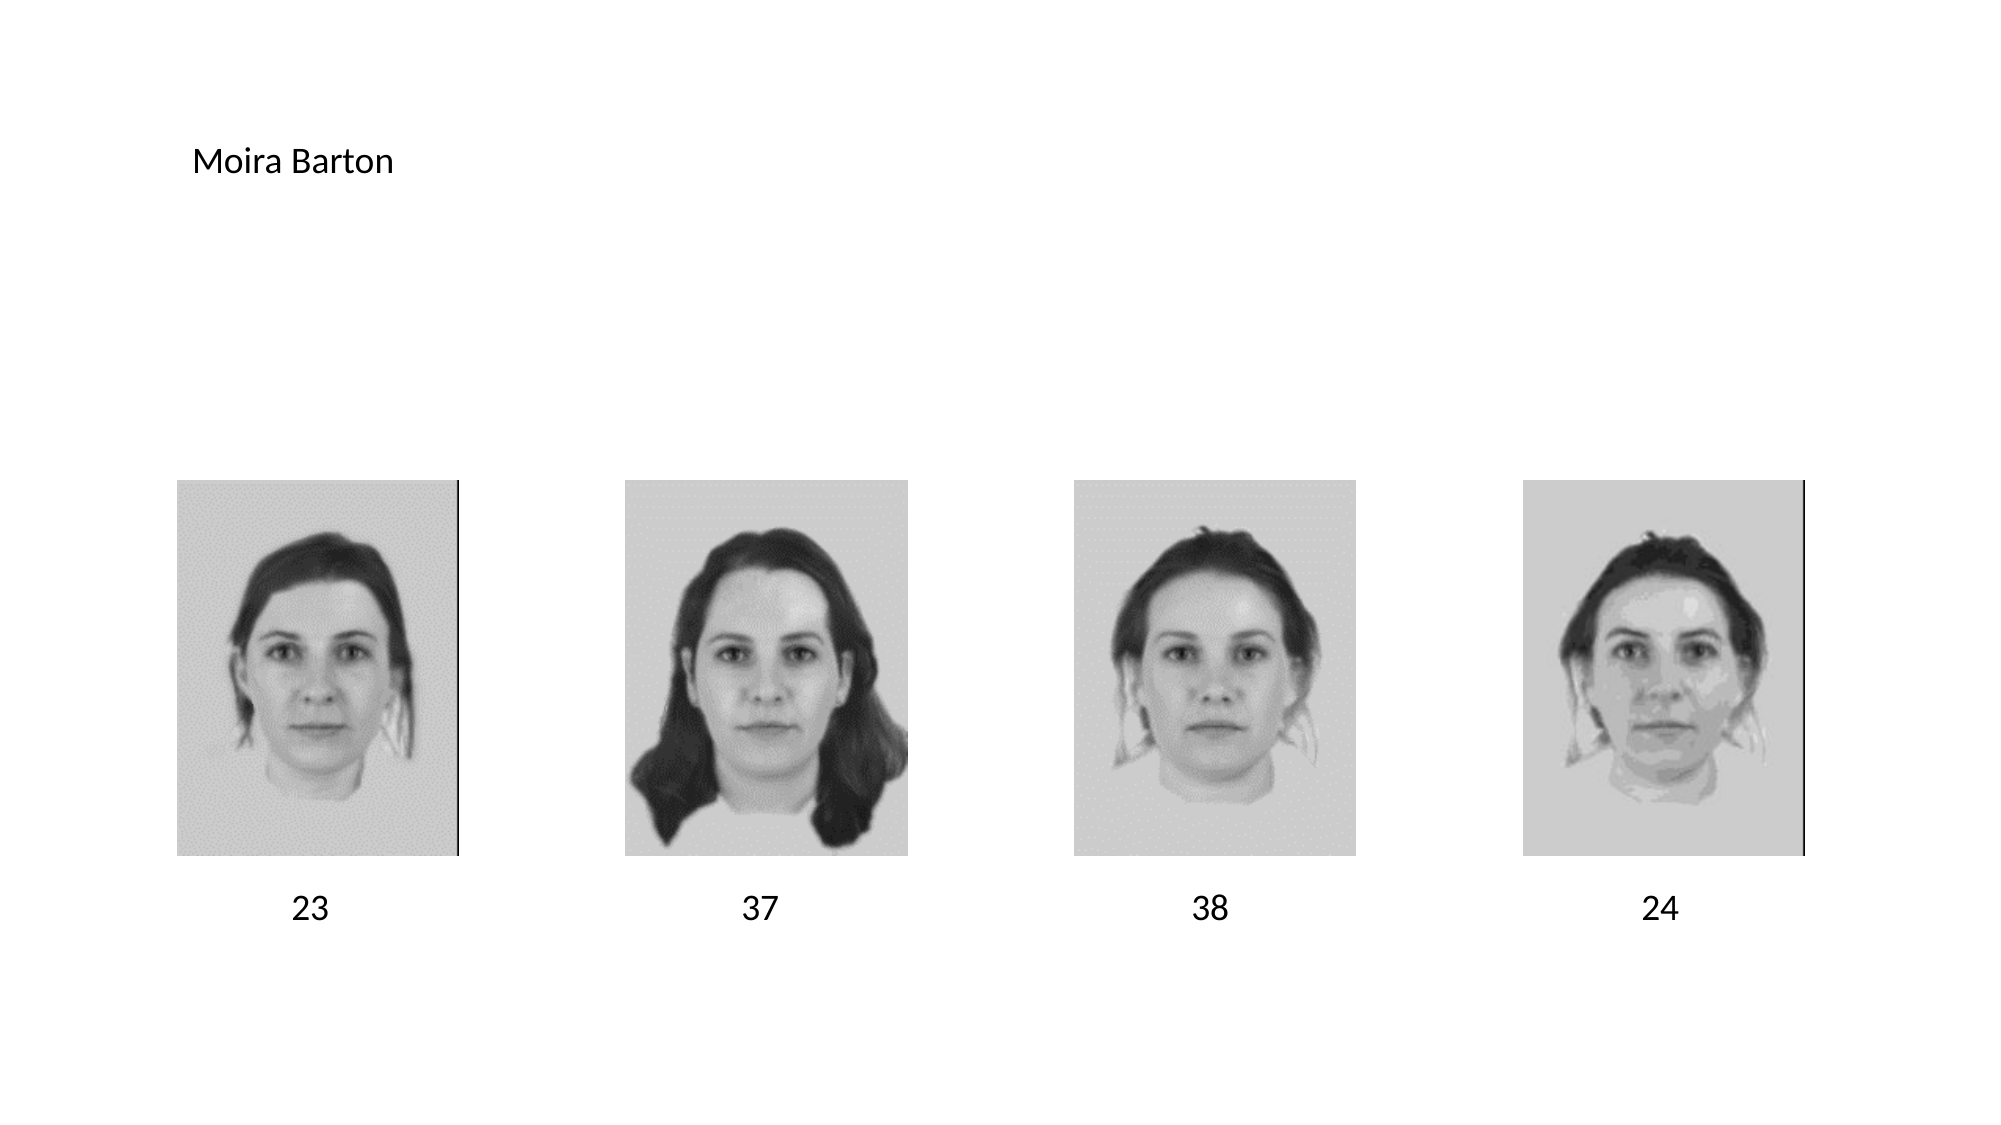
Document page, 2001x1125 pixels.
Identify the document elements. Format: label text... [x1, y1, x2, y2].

text_box 23 37 38 24 [276, 875, 1733, 935]
picture [1074, 480, 1356, 856]
text_box Moira Barton [177, 128, 1178, 189]
picture [1523, 480, 1805, 856]
picture [625, 480, 908, 856]
picture [177, 480, 459, 856]
